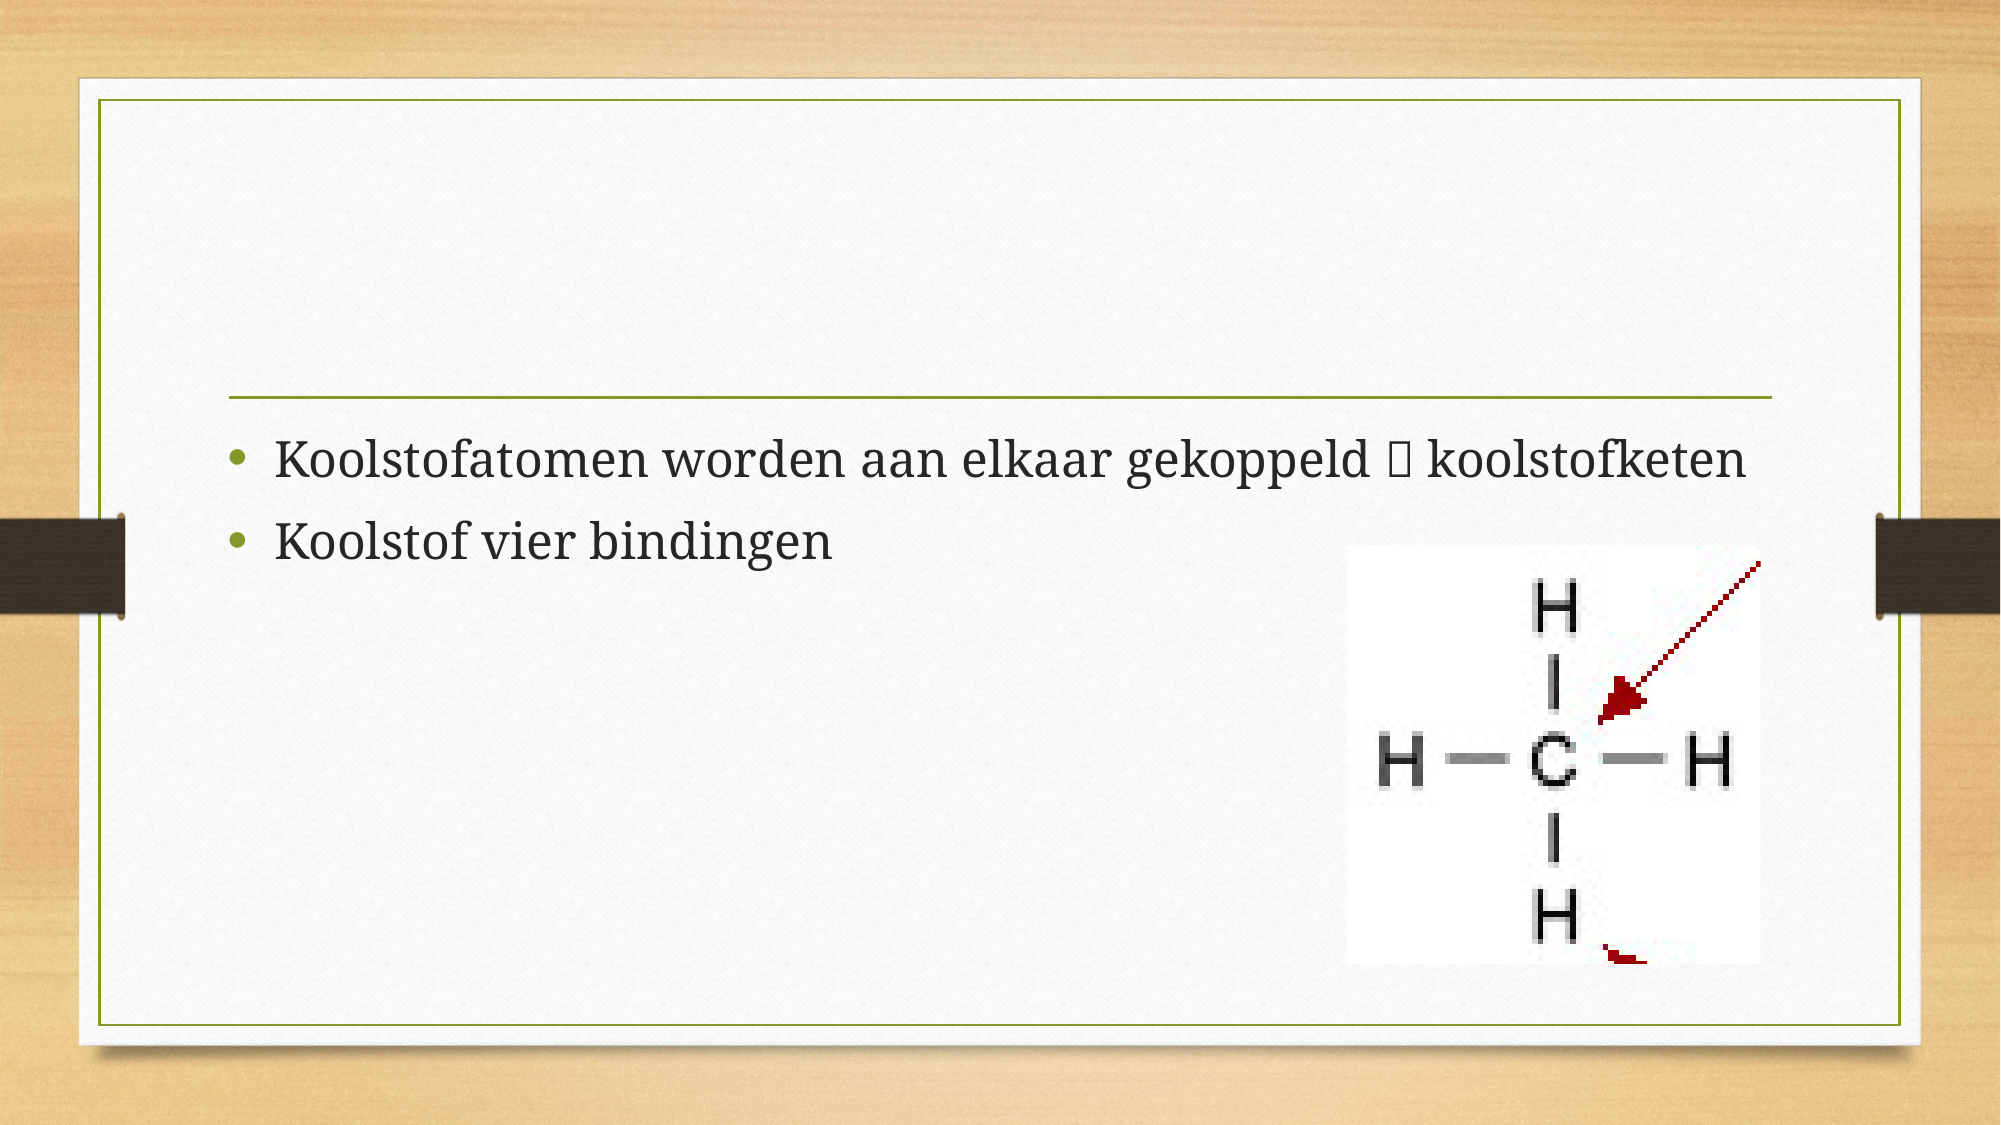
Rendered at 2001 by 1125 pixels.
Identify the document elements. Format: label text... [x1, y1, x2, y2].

picture [0, 0, 2001, 1125]
list Koolstofatomen worden aan elkaar gekoppeld  koolstofketen Koolstof vier bindingen [212, 419, 1788, 964]
